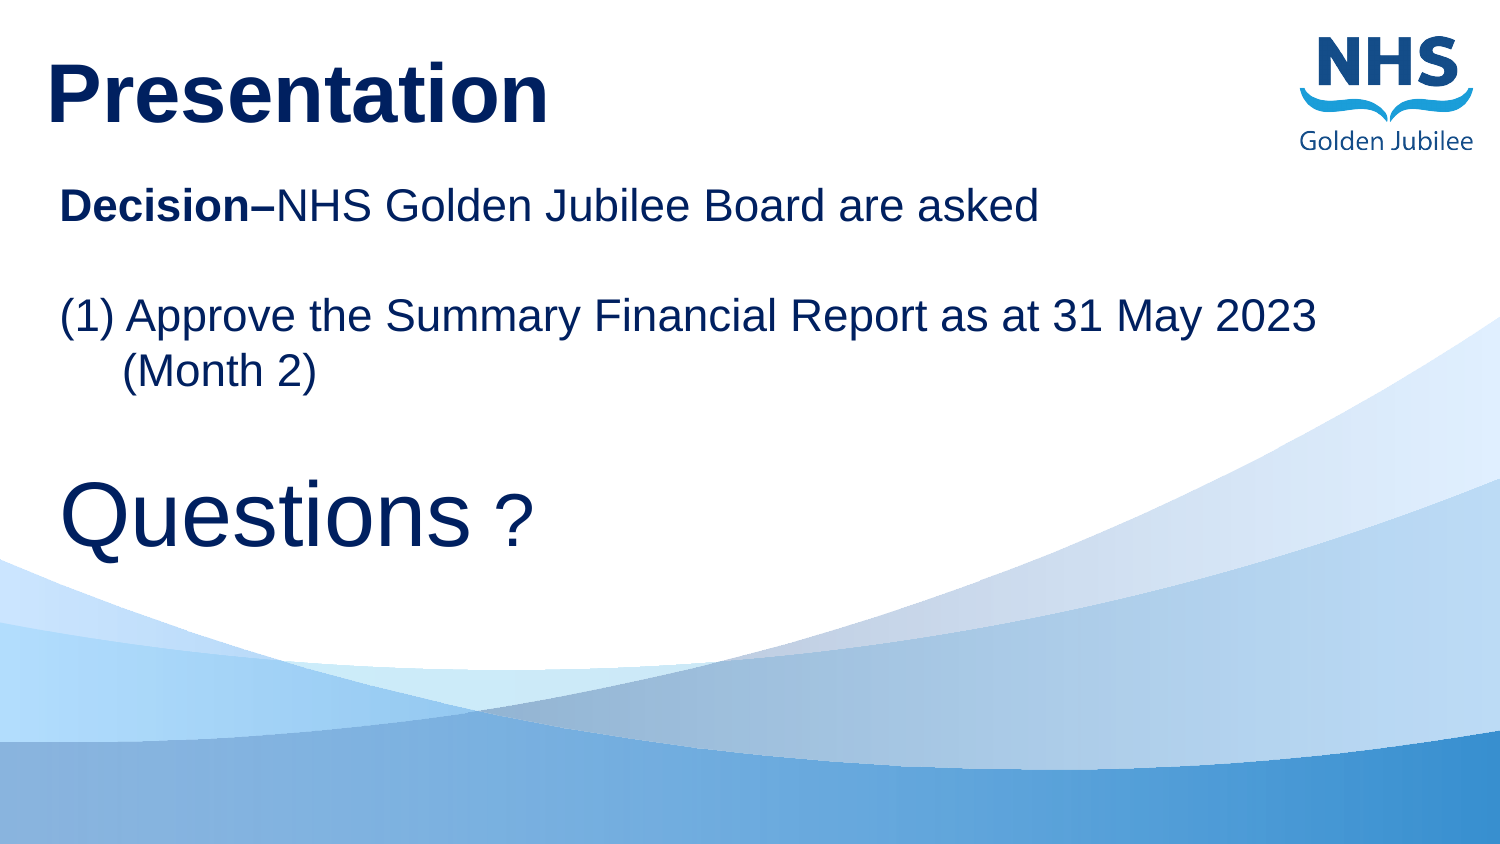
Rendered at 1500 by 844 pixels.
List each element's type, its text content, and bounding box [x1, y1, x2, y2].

title Presentation [46, 48, 1235, 175]
picture [1299, 36, 1474, 157]
subtitle Decision–NHS Golden Jubilee Board are asked (1) Approve the Summary Financial Report as at 31 May 2023 (Month 2) Questions ? [46, 175, 1367, 693]
